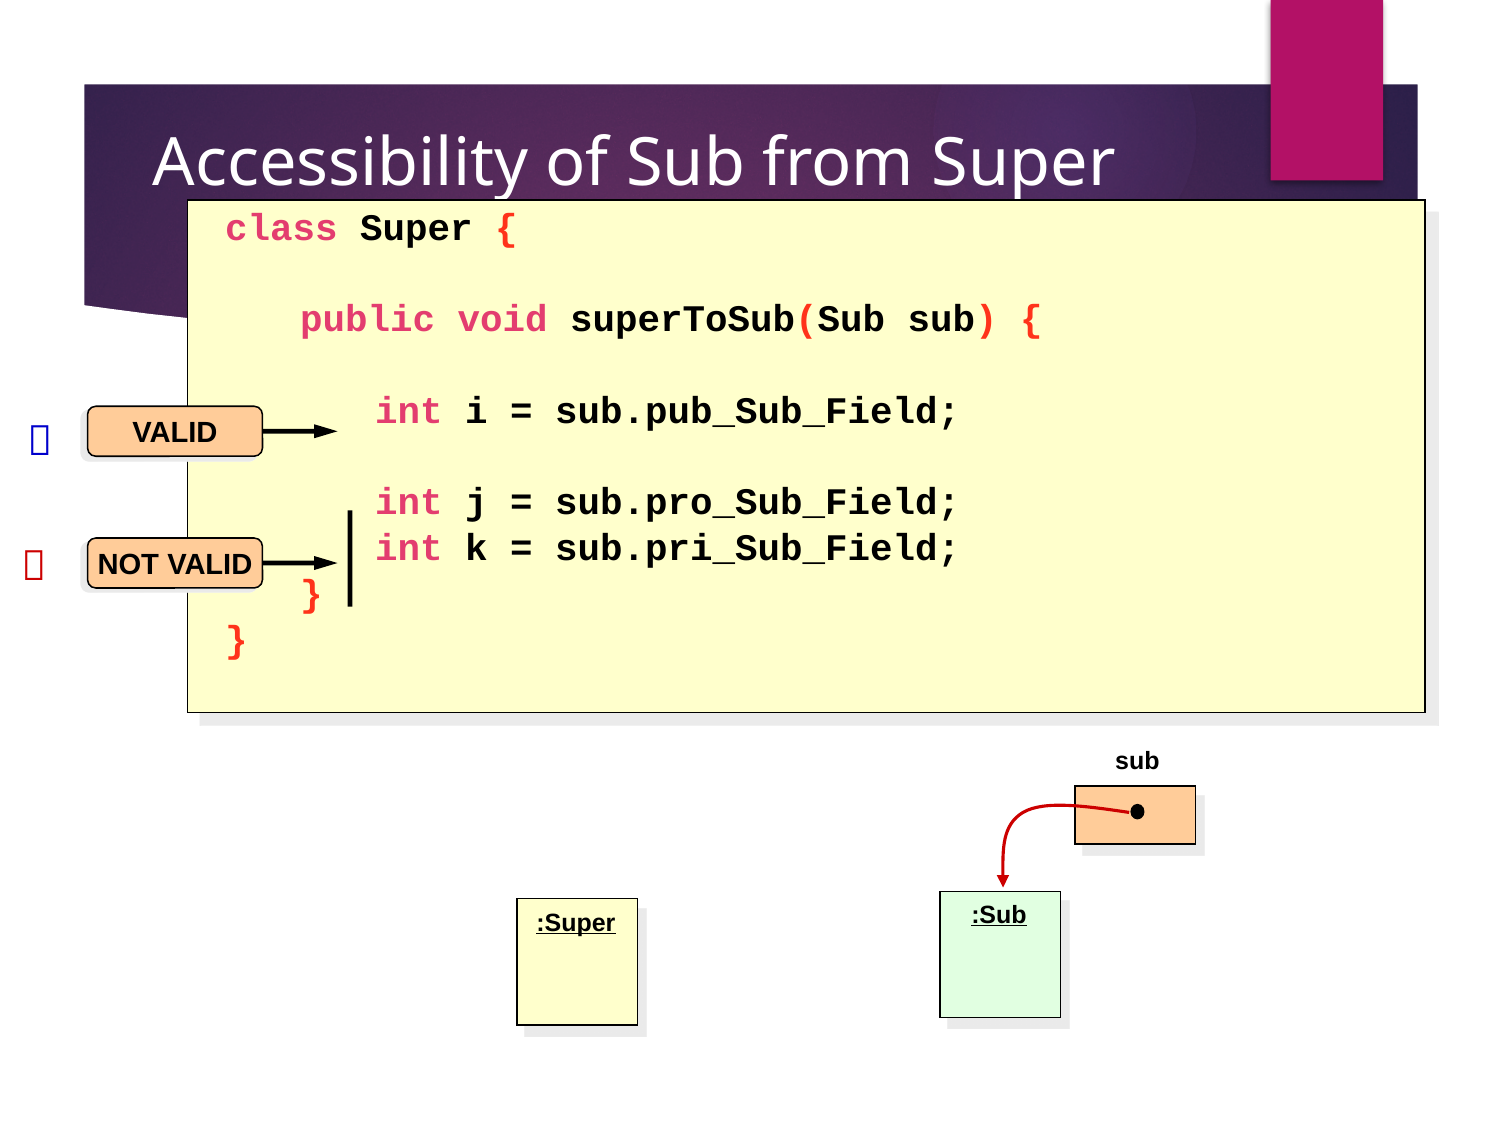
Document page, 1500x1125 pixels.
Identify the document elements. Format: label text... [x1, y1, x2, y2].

text_box  [6, 531, 75, 588]
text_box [187, 199, 1426, 713]
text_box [87, 537, 338, 589]
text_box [87, 405, 338, 457]
text_box  [12, 406, 81, 447]
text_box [514, 737, 1251, 1026]
title Accessibility of Sub from Super [137, 99, 1179, 217]
